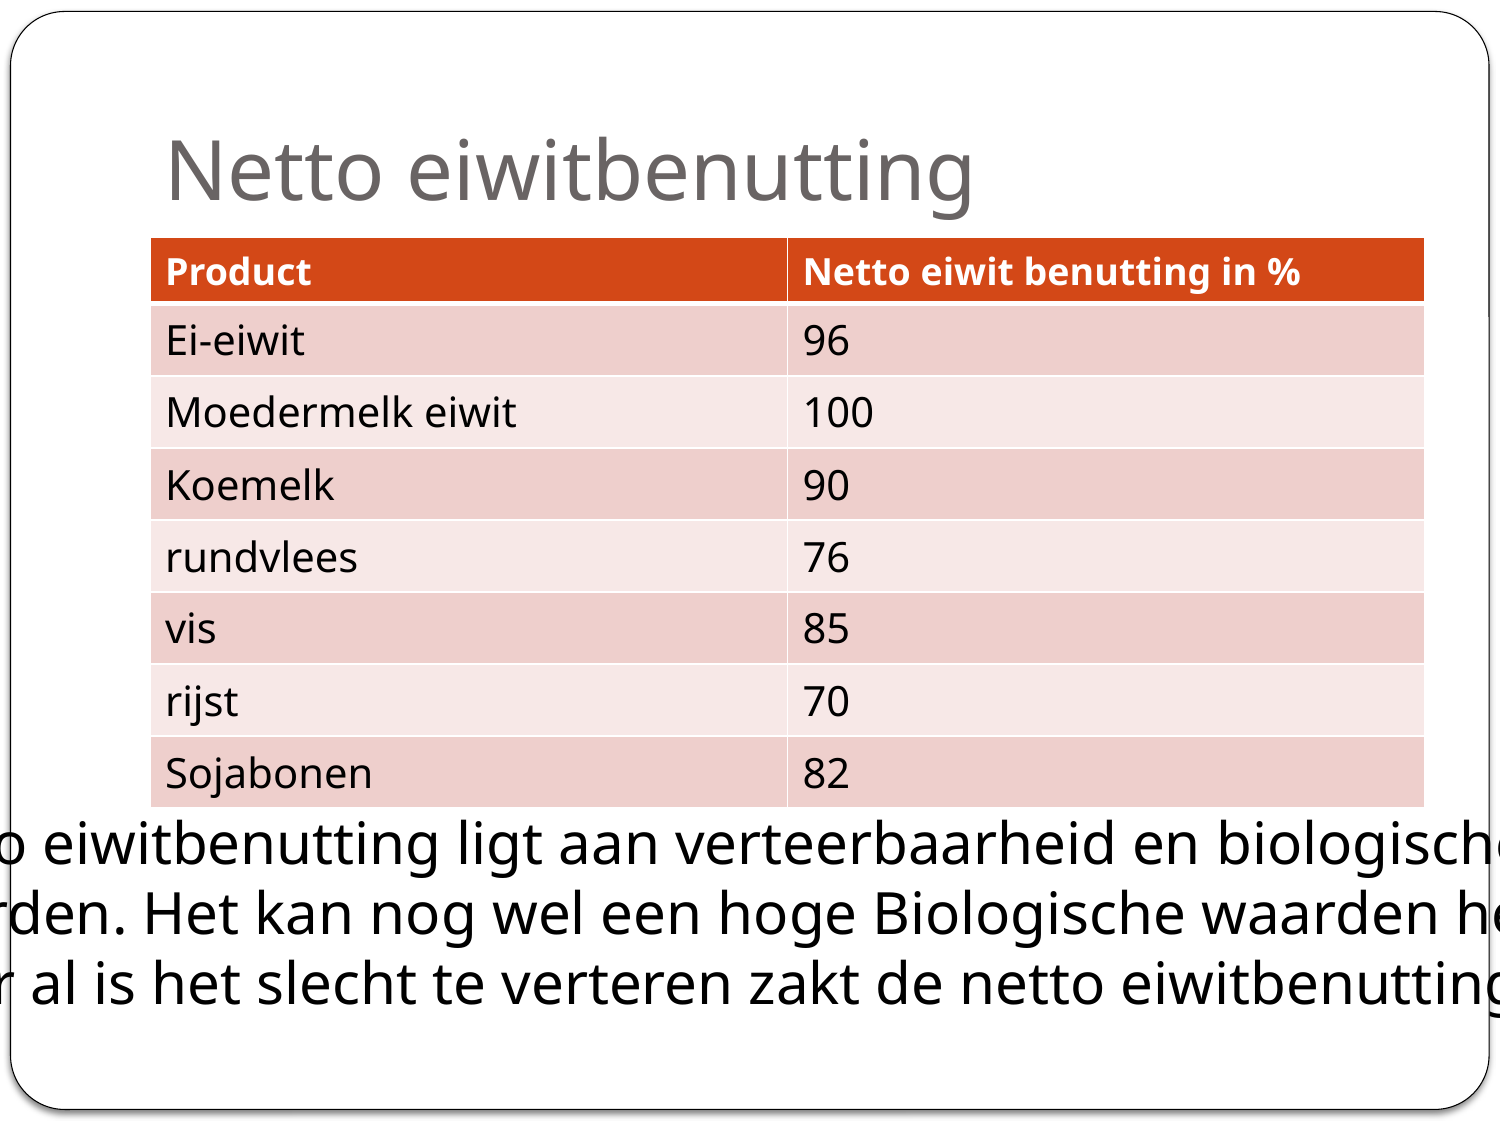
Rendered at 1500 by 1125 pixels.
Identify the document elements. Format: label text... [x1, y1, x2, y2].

table_cell 70 [788, 665, 1424, 735]
table_cell Koemelk [151, 449, 787, 519]
text_box Netto eiwitbenutting ligt aan verteerbaarheid en biologische waarden. Het kan nog wel een hoge Biologische waarden hebben. Maar al is het slecht te verteren zakt de netto eiwitbenutting. [0, 798, 1500, 1024]
title Netto eiwitbenutting [150, 45, 1425, 233]
table_cell rijst [151, 665, 787, 735]
table_cell 96 [788, 306, 1424, 375]
table_cell 85 [788, 593, 1424, 663]
table_header Netto eiwit benutting in % [788, 238, 1424, 301]
table_cell 82 [788, 737, 1424, 798]
table_cell Sojabonen [151, 737, 787, 798]
table_cell rundvlees [151, 521, 787, 591]
table_cell Ei-eiwit [151, 306, 787, 375]
table_cell 100 [788, 377, 1424, 447]
table_header Product [151, 238, 787, 301]
table_cell 90 [788, 449, 1424, 519]
table_cell 76 [788, 521, 1424, 591]
table_cell Moedermelk eiwit [151, 377, 787, 447]
table_cell vis [151, 593, 787, 663]
